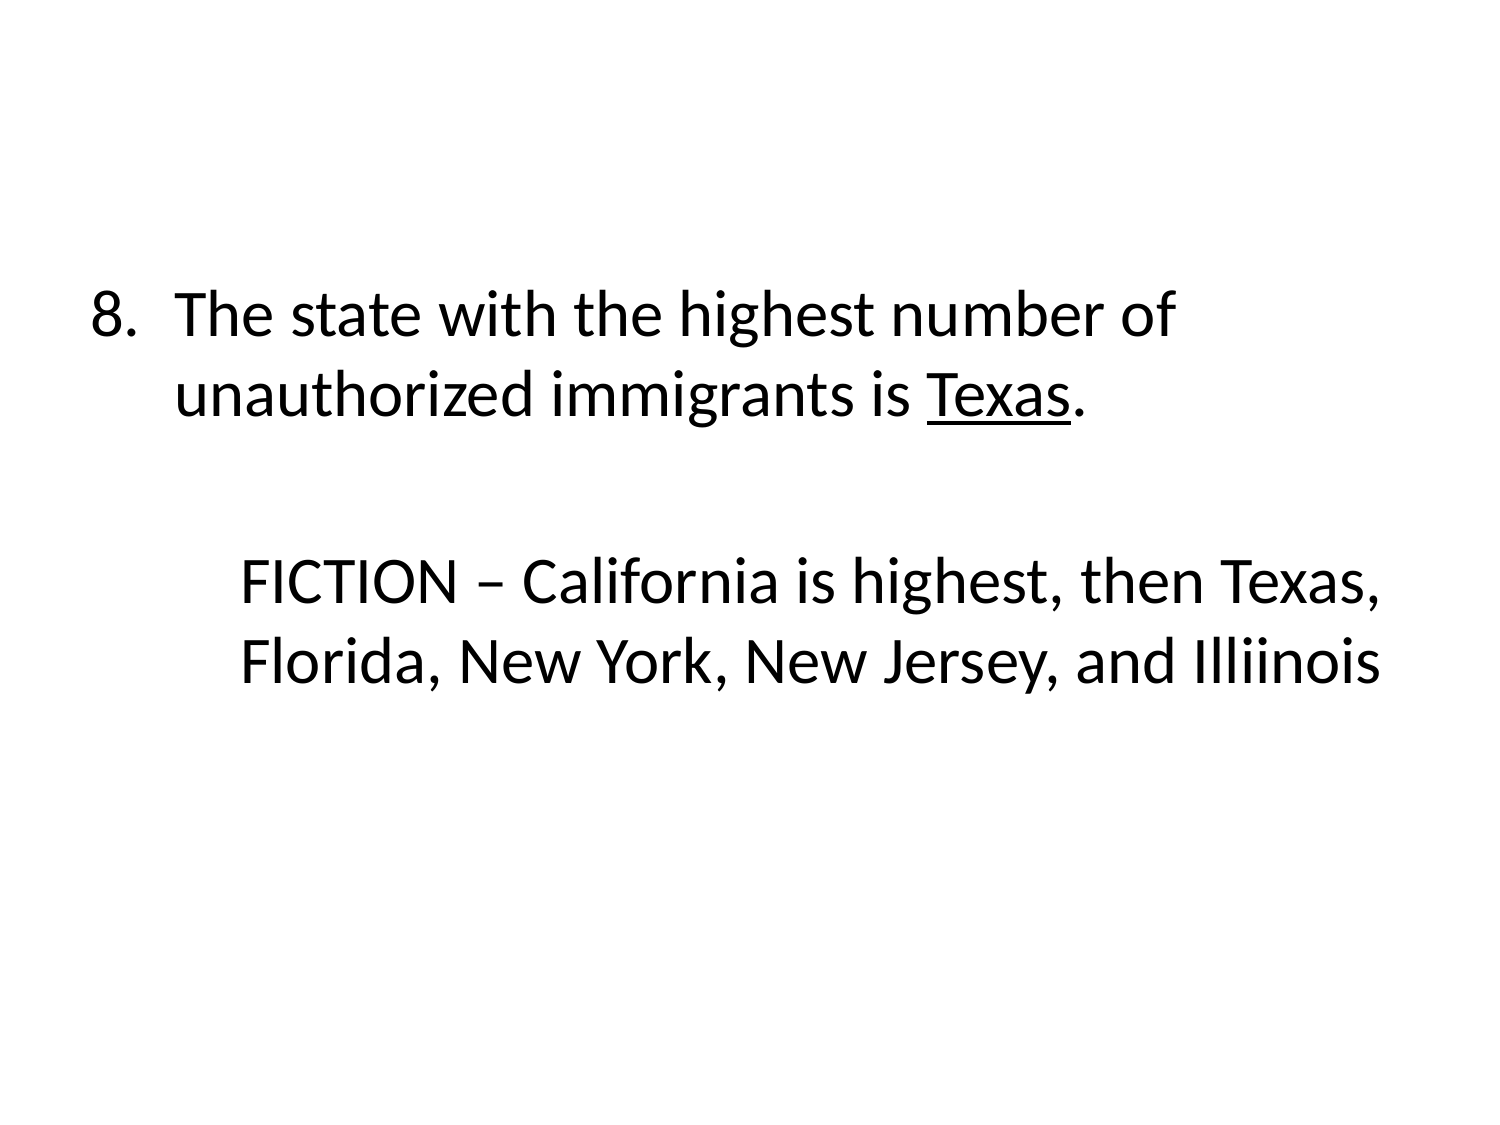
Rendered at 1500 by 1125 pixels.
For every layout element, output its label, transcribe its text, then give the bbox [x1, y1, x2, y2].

list The state with the highest number of unauthorized immigrants is Texas. FICTION – California is highest, then Texas, Florida, New York, New Jersey, and Illiinois [75, 262, 1425, 1005]
